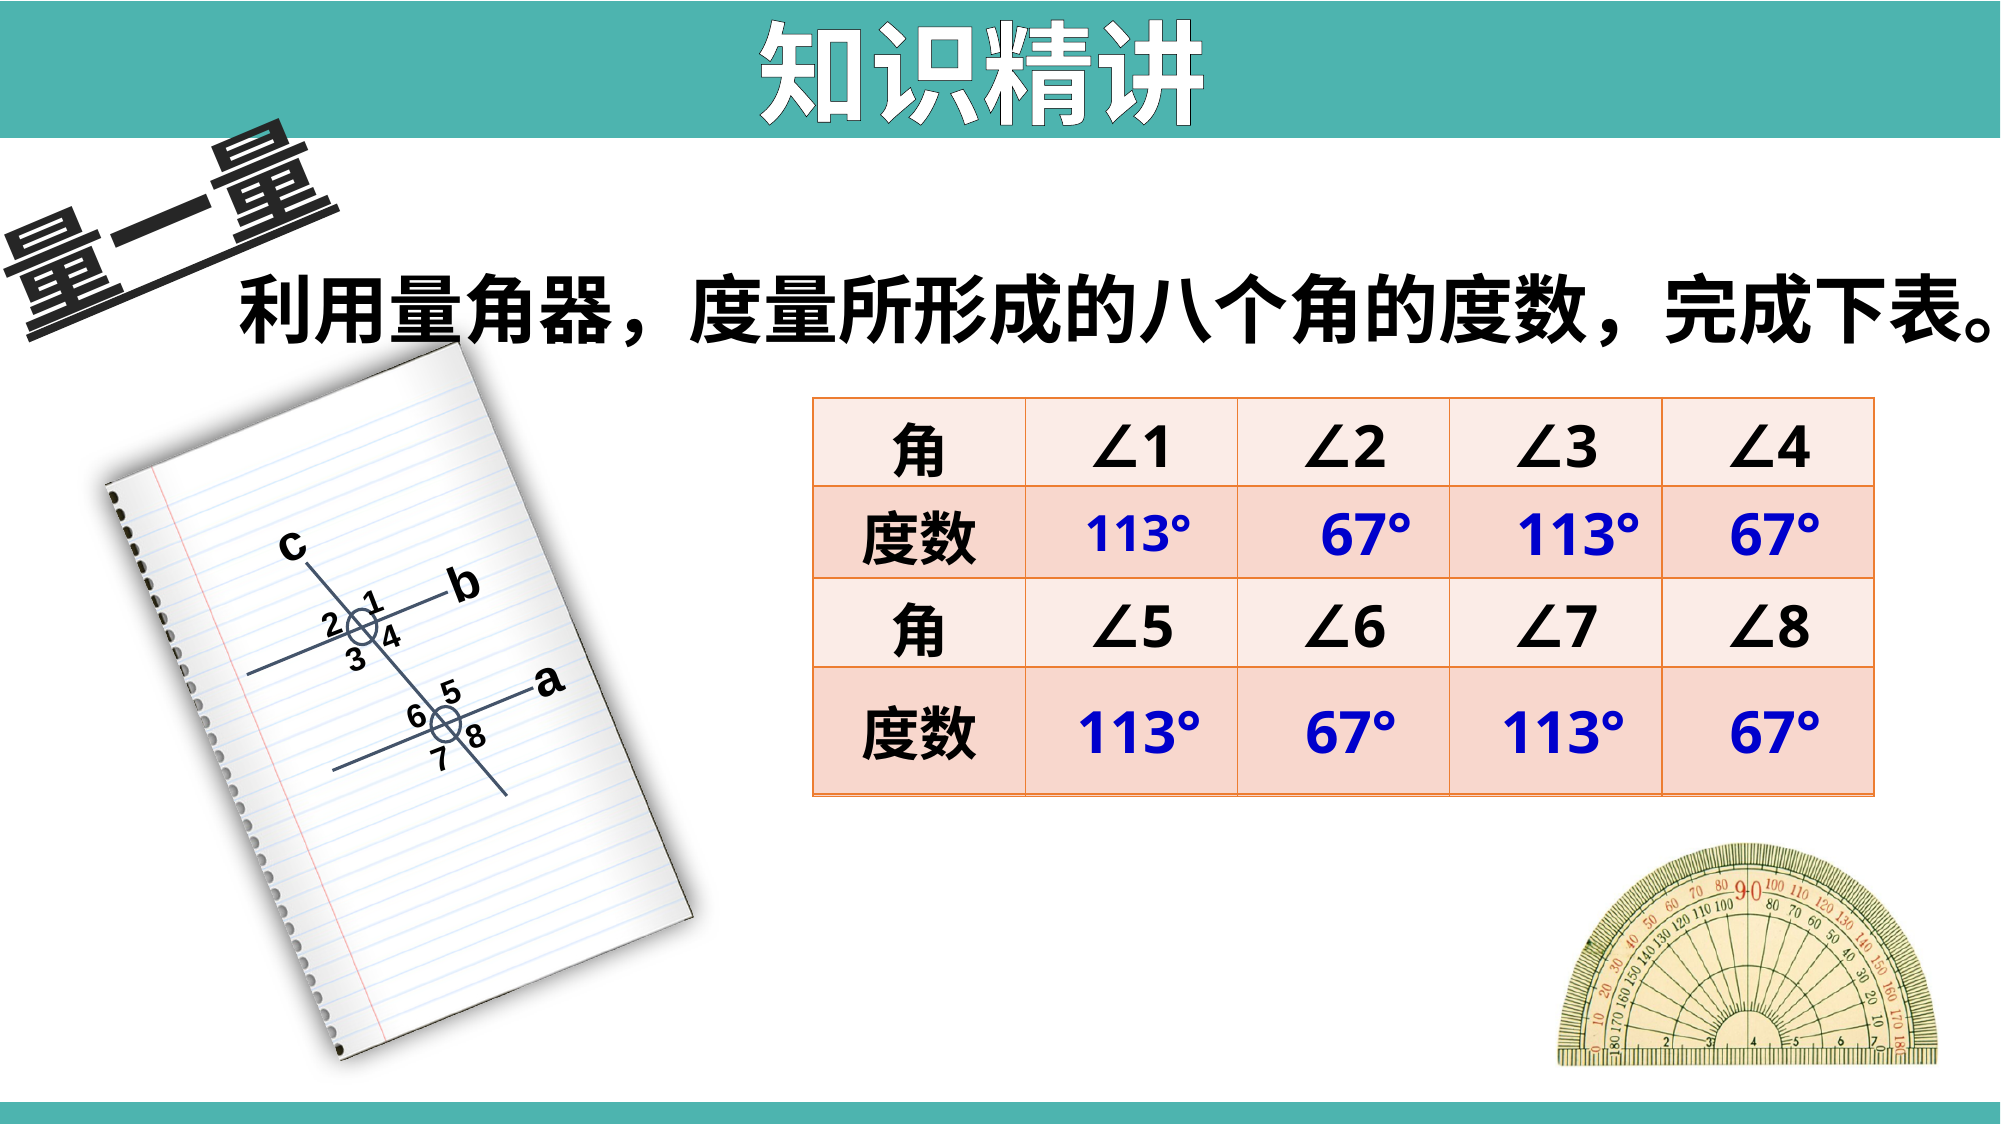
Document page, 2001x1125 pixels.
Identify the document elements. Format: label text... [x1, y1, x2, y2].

table_cell 度数 [814, 487, 1025, 577]
table_header 角 [814, 399, 1025, 485]
table_cell ∠7 [1450, 579, 1661, 666]
table_header ∠2 [1238, 399, 1449, 485]
text_box 利用量角器，度量所形成的八个角的度数，完成下表。 [223, 228, 2000, 360]
table_header ∠3 [1450, 399, 1661, 485]
table_cell 度数 [814, 668, 1025, 793]
table_cell 113° [1026, 668, 1237, 793]
table_cell 113° [1026, 487, 1237, 577]
text_box 知识精讲 [742, 0, 1223, 146]
table_cell ∠8 [1663, 579, 1873, 666]
table_header ∠1 [1026, 399, 1237, 485]
picture [0, 1, 2001, 1124]
table_header ∠4 [1663, 399, 1873, 485]
table_cell ∠5 [1026, 579, 1237, 666]
text_box 量一量 [0, 31, 472, 370]
table_cell 67° [1238, 668, 1449, 793]
table_cell 113° [1450, 668, 1661, 793]
table_cell 67° [1663, 487, 1873, 577]
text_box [208, 388, 591, 1012]
table_cell 角 [814, 579, 1025, 666]
table_cell 67° [1238, 487, 1449, 577]
table_cell ∠6 [1238, 579, 1449, 666]
table_cell 67° [1663, 668, 1873, 793]
table_cell 113° [1450, 487, 1661, 577]
